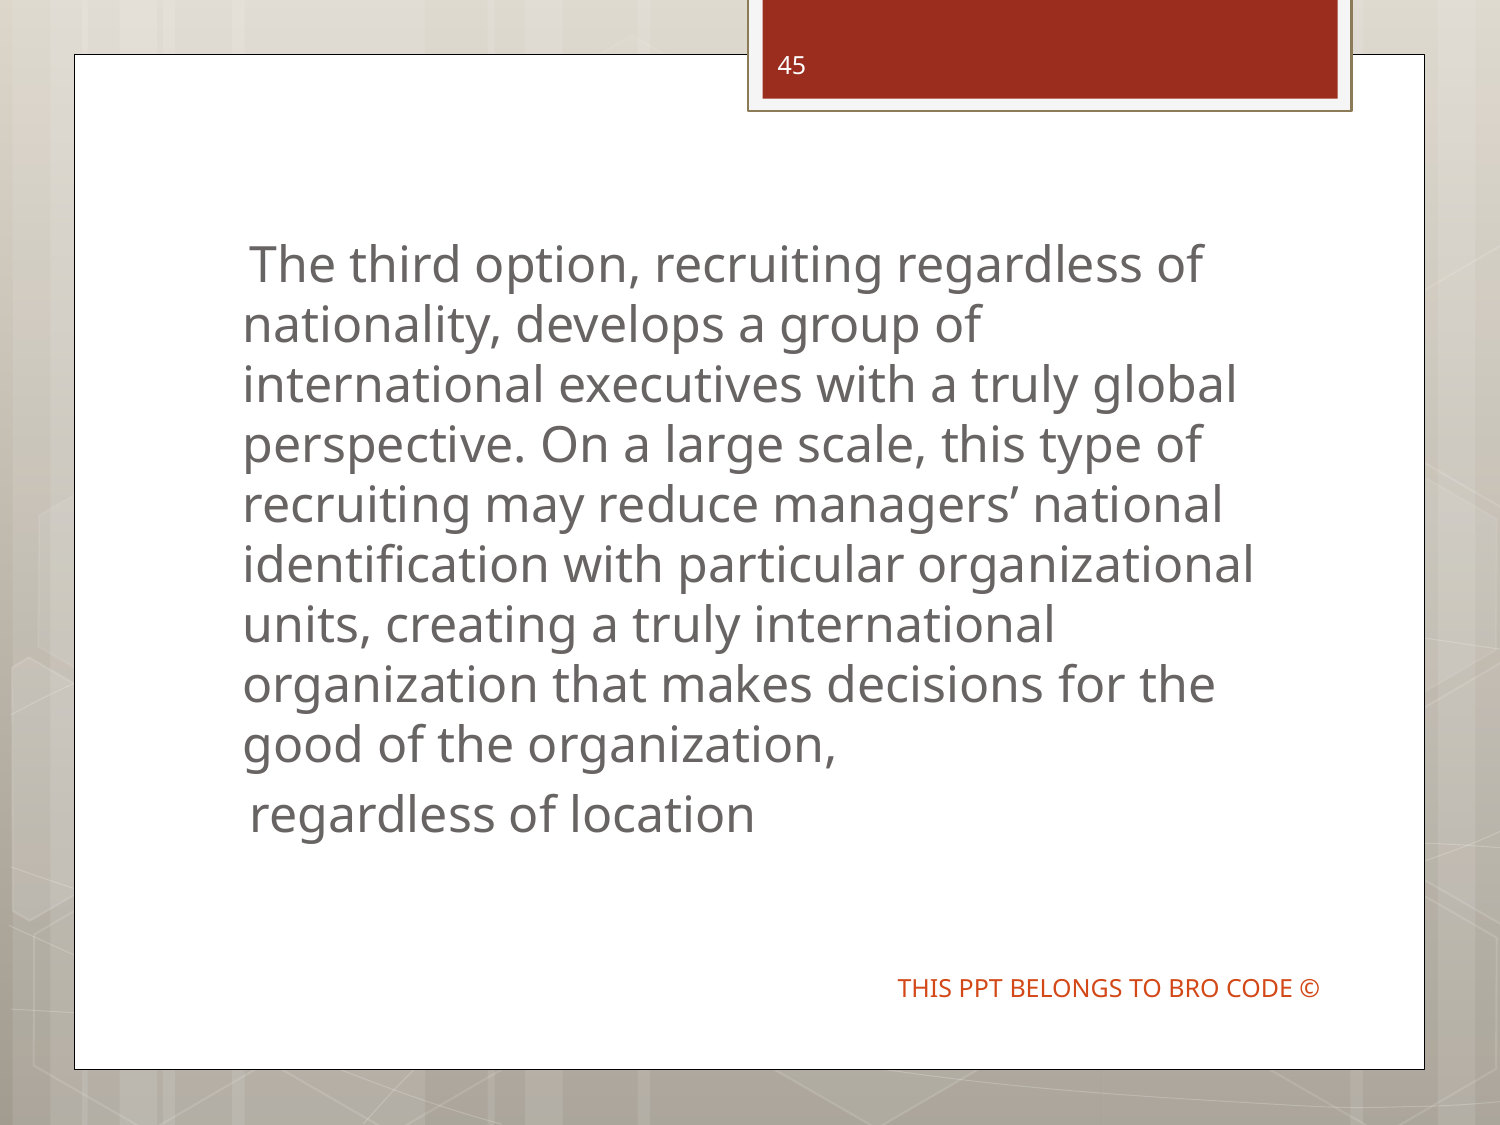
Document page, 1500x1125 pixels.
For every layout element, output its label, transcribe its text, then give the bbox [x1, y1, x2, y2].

slide_number 45 [762, 36, 982, 97]
footer THIS PPT BELONGS TO BRO CODE © [761, 960, 1336, 1020]
list The third option, recruiting regardless of nationality, develops a group of international executives with a truly global perspective. On a large scale, this type of recruiting may reduce managers’ national identification with particular organizational units, creating a truly international organization that makes decisions for the good of the organization, regardless of location [171, 224, 1283, 957]
